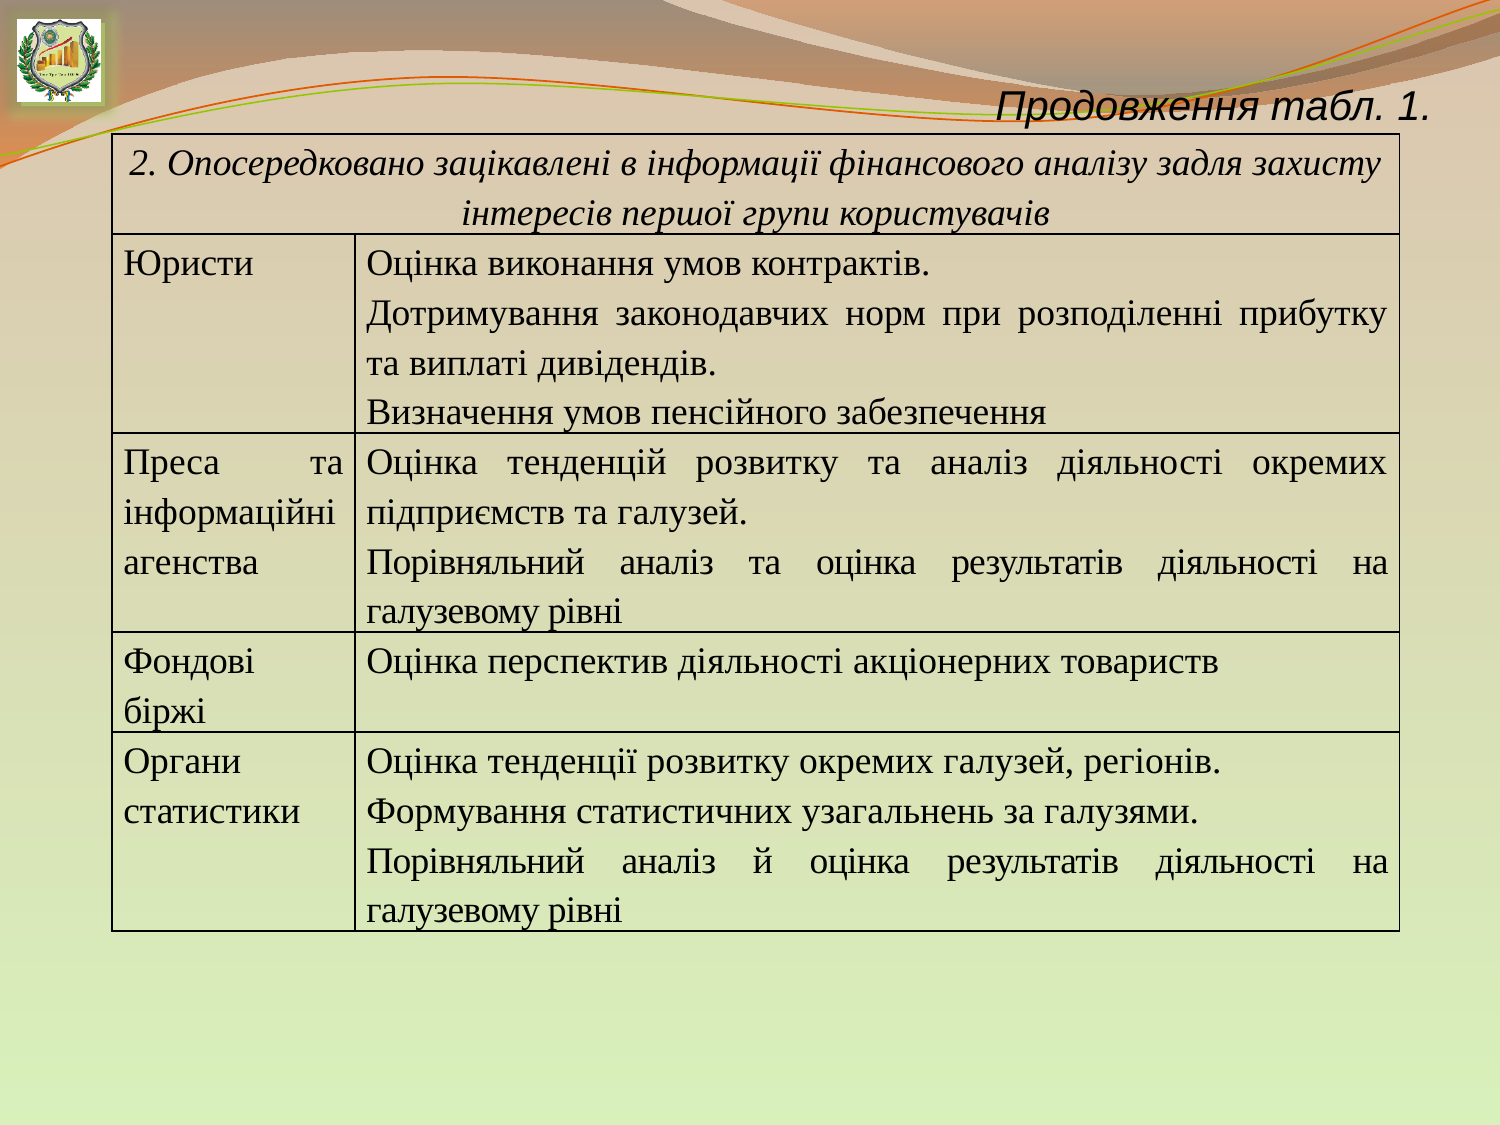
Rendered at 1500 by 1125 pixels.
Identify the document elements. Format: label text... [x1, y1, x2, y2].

table_cell Оцінка перспектив діяльності акціонерних товариств [356, 633, 1399, 731]
table_cell Оцінка тенденцій розвитку та аналіз діяльності окремих підприємств та галузей. Порівняльний аналіз та оцінка результатів діяльності на галузевому рівні [356, 434, 1399, 631]
text_box Продовження табл. 1. [41, 71, 1459, 137]
table_header 2. Опосередковано зацікавлені в інформації фінансового аналізу задля захисту інтересів першої групи користувачів [113, 137, 1399, 233]
table_cell Оцінка тенденції розвитку окремих галузей, регіонів. Формування статистичних узагальнень за галузями. Порівняльний аналіз й оцінка результатів діяльності на галузевому рівні [356, 733, 1399, 930]
table_cell Органи статистики [113, 733, 354, 930]
table_cell Фондові біржі [113, 633, 354, 731]
picture [17, 18, 101, 102]
table_cell Преса та інформаційні агенства [113, 434, 354, 631]
table_cell Оцінка виконання умов контрактів. Дотримування законодавчих норм при розподіленні прибутку та виплаті дивідендів. Визначення умов пенсійного забезпечення [356, 235, 1399, 432]
table_cell Юристи [113, 235, 354, 432]
